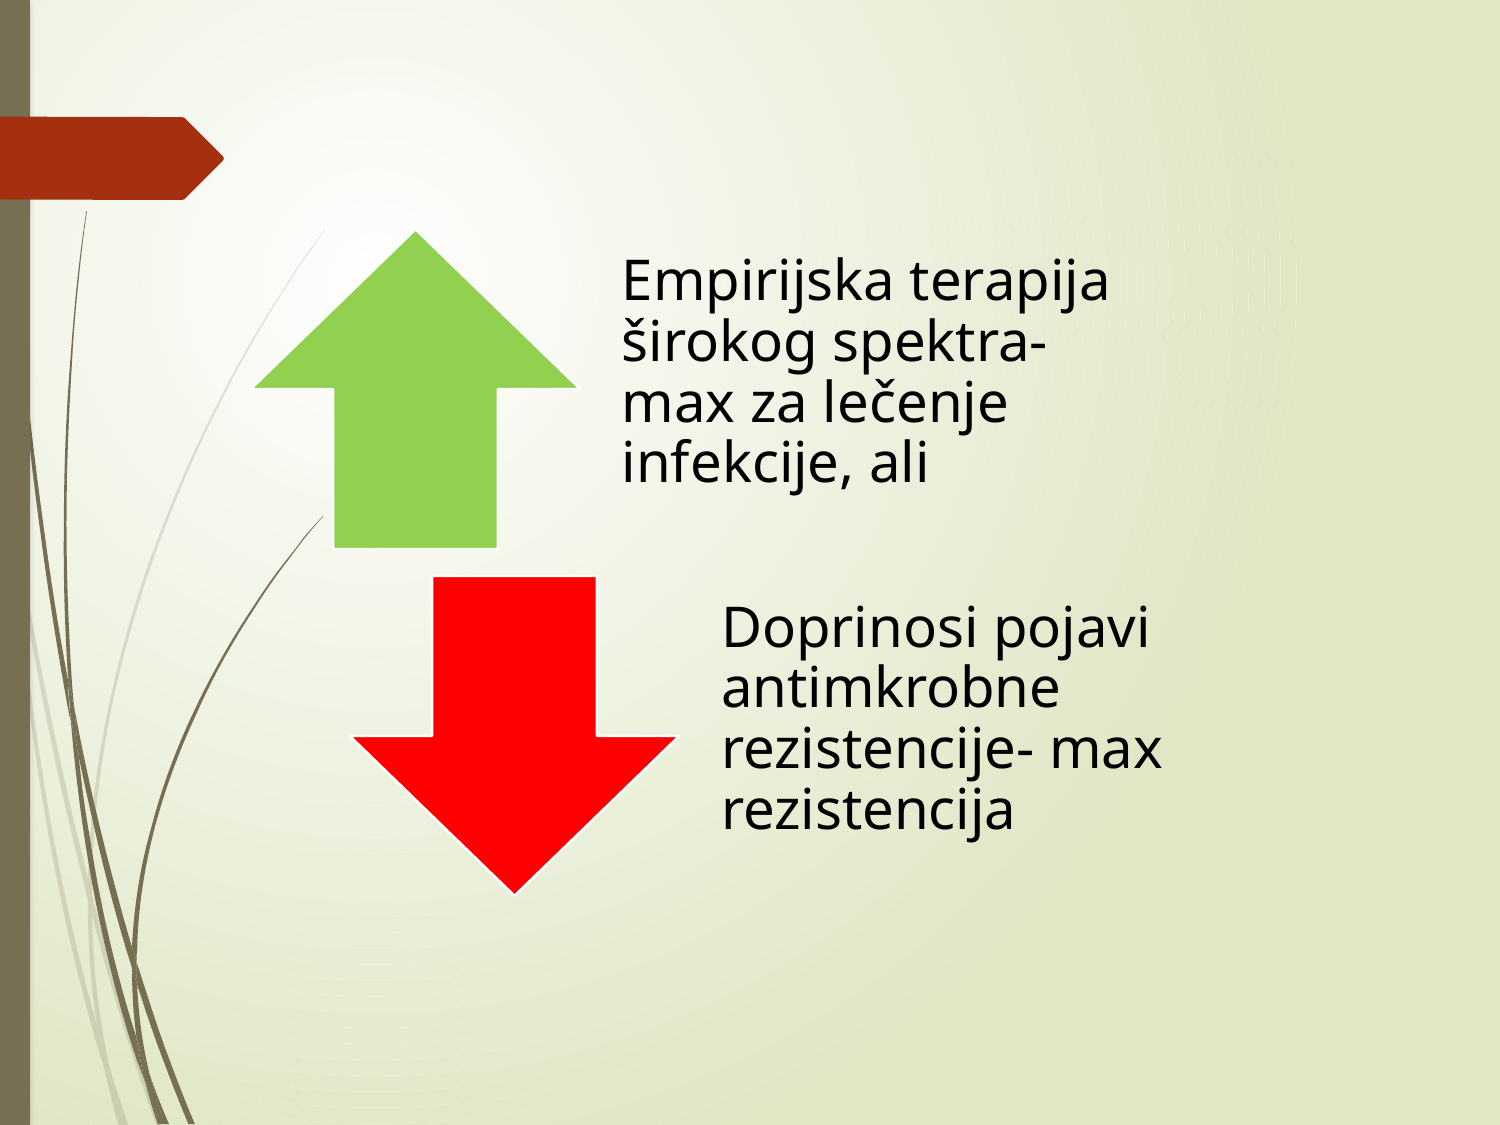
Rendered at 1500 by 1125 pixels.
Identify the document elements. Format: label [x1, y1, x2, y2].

text_box [249, 228, 1251, 897]
